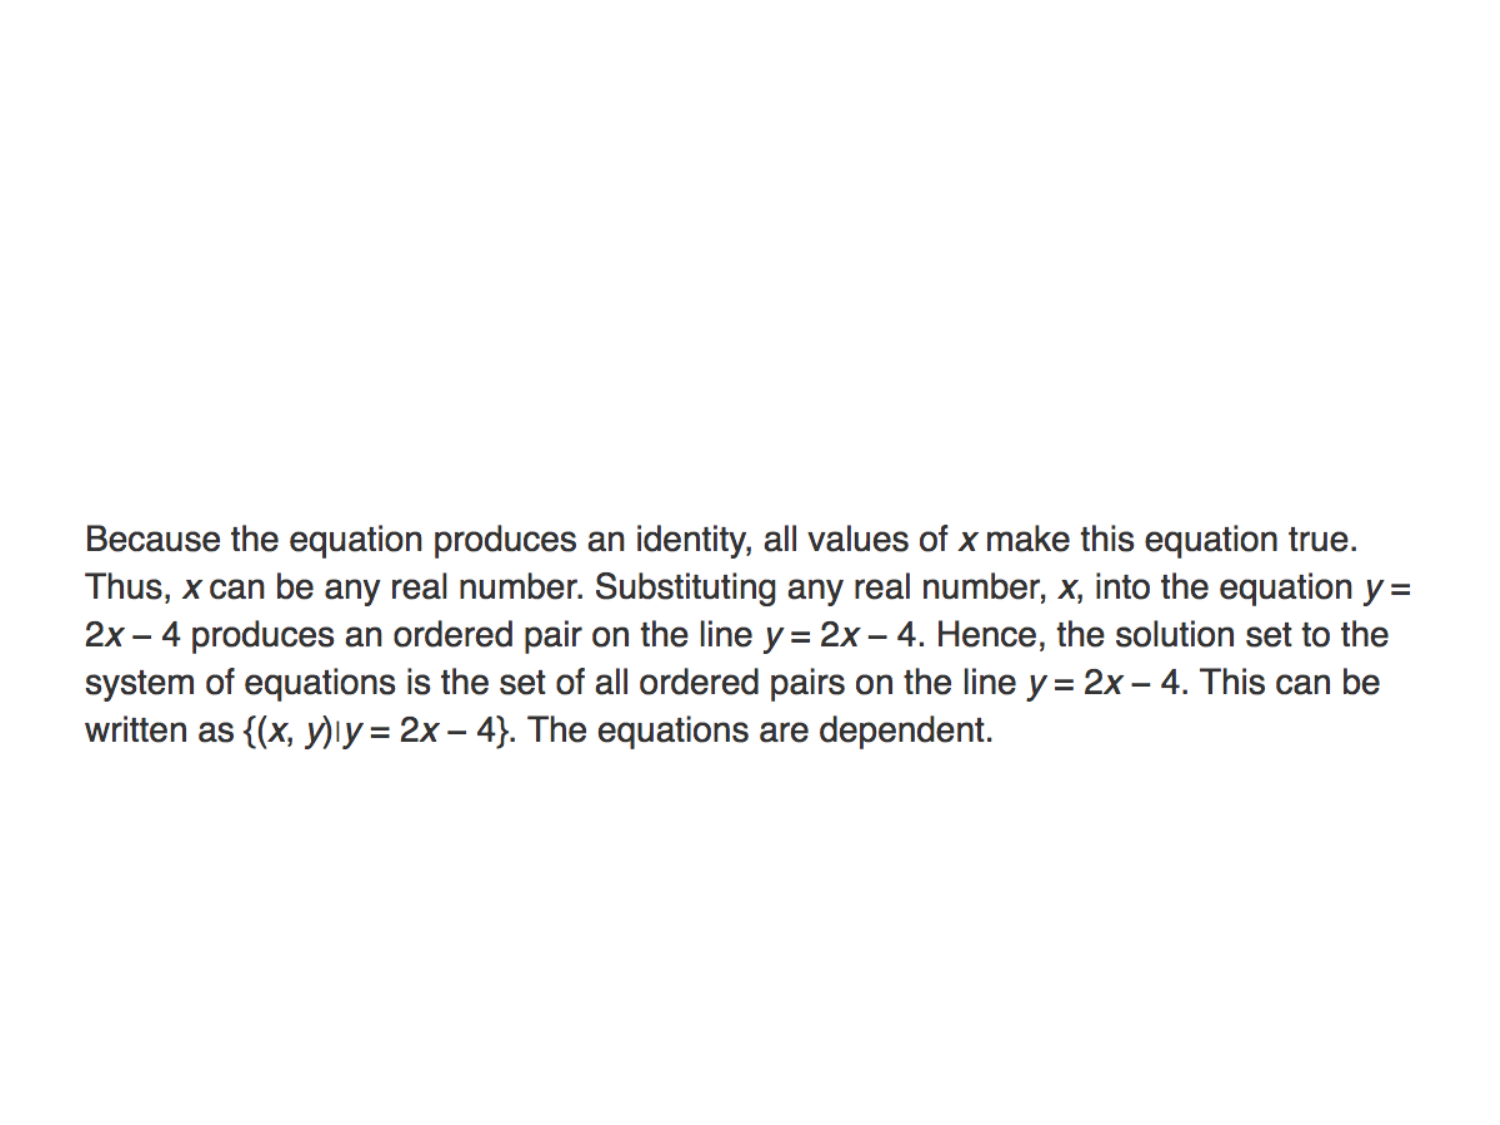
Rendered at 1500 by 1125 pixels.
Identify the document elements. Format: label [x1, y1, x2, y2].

list [74, 262, 1426, 1006]
